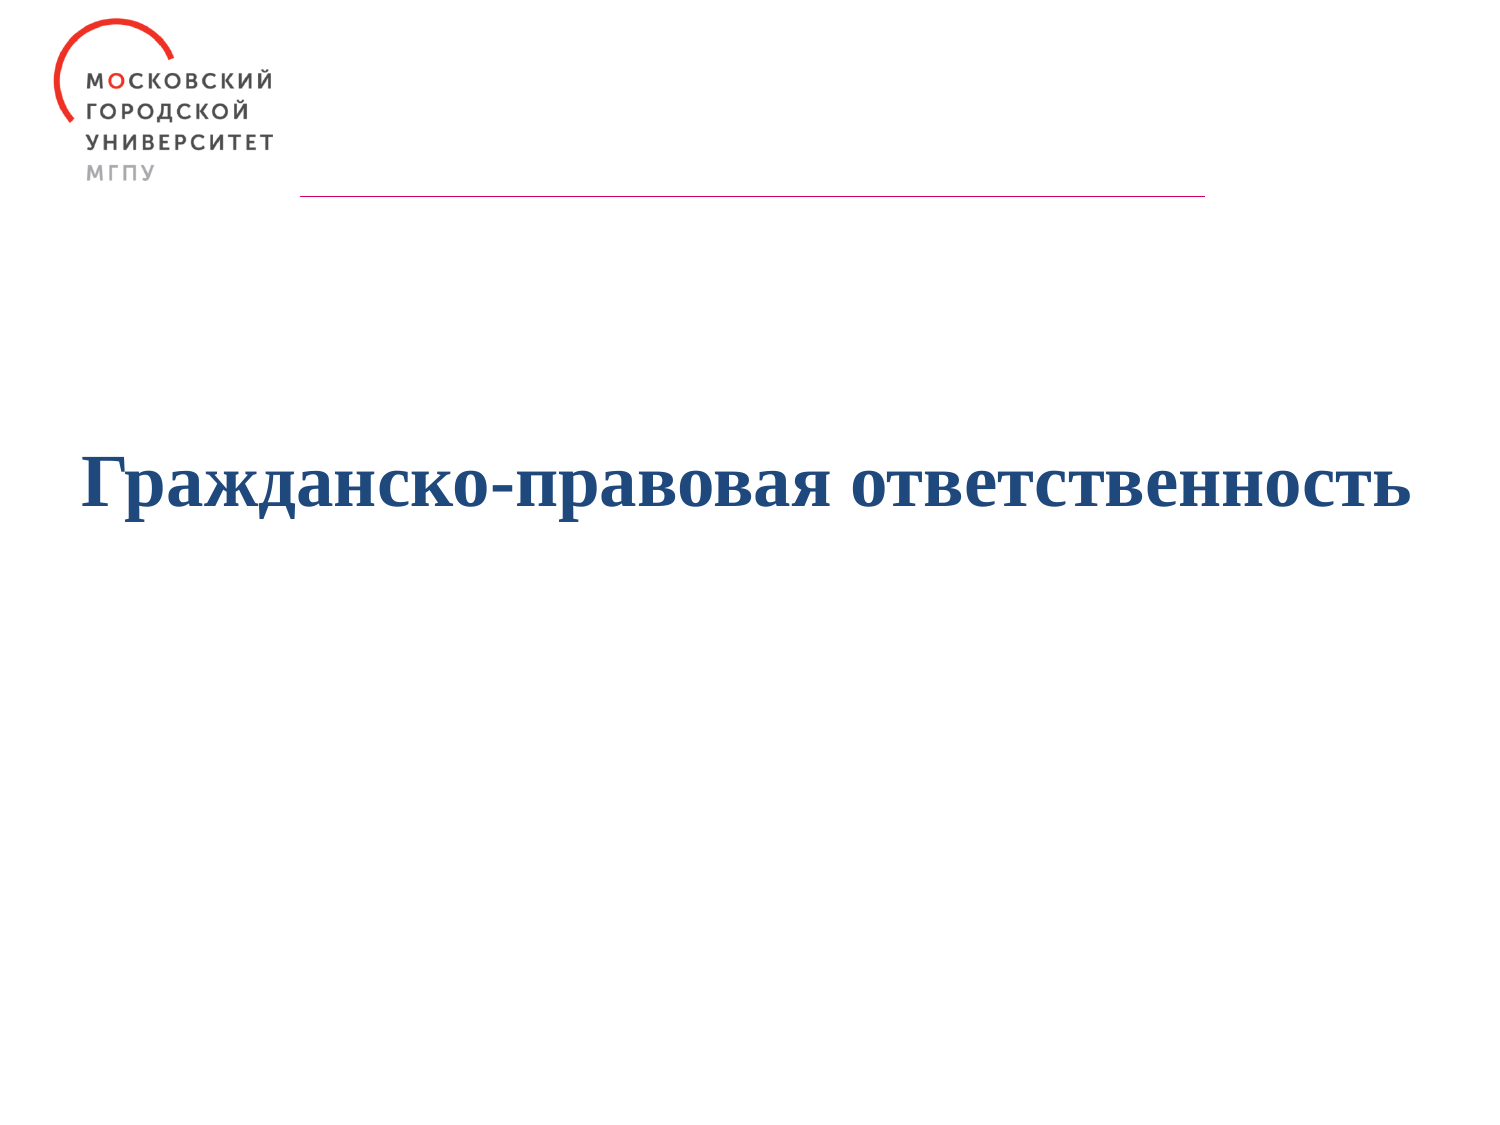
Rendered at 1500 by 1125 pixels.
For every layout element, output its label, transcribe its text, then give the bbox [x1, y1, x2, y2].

picture [47, 15, 301, 206]
text_box Гражданско-правовая ответственность [47, 243, 1448, 1012]
